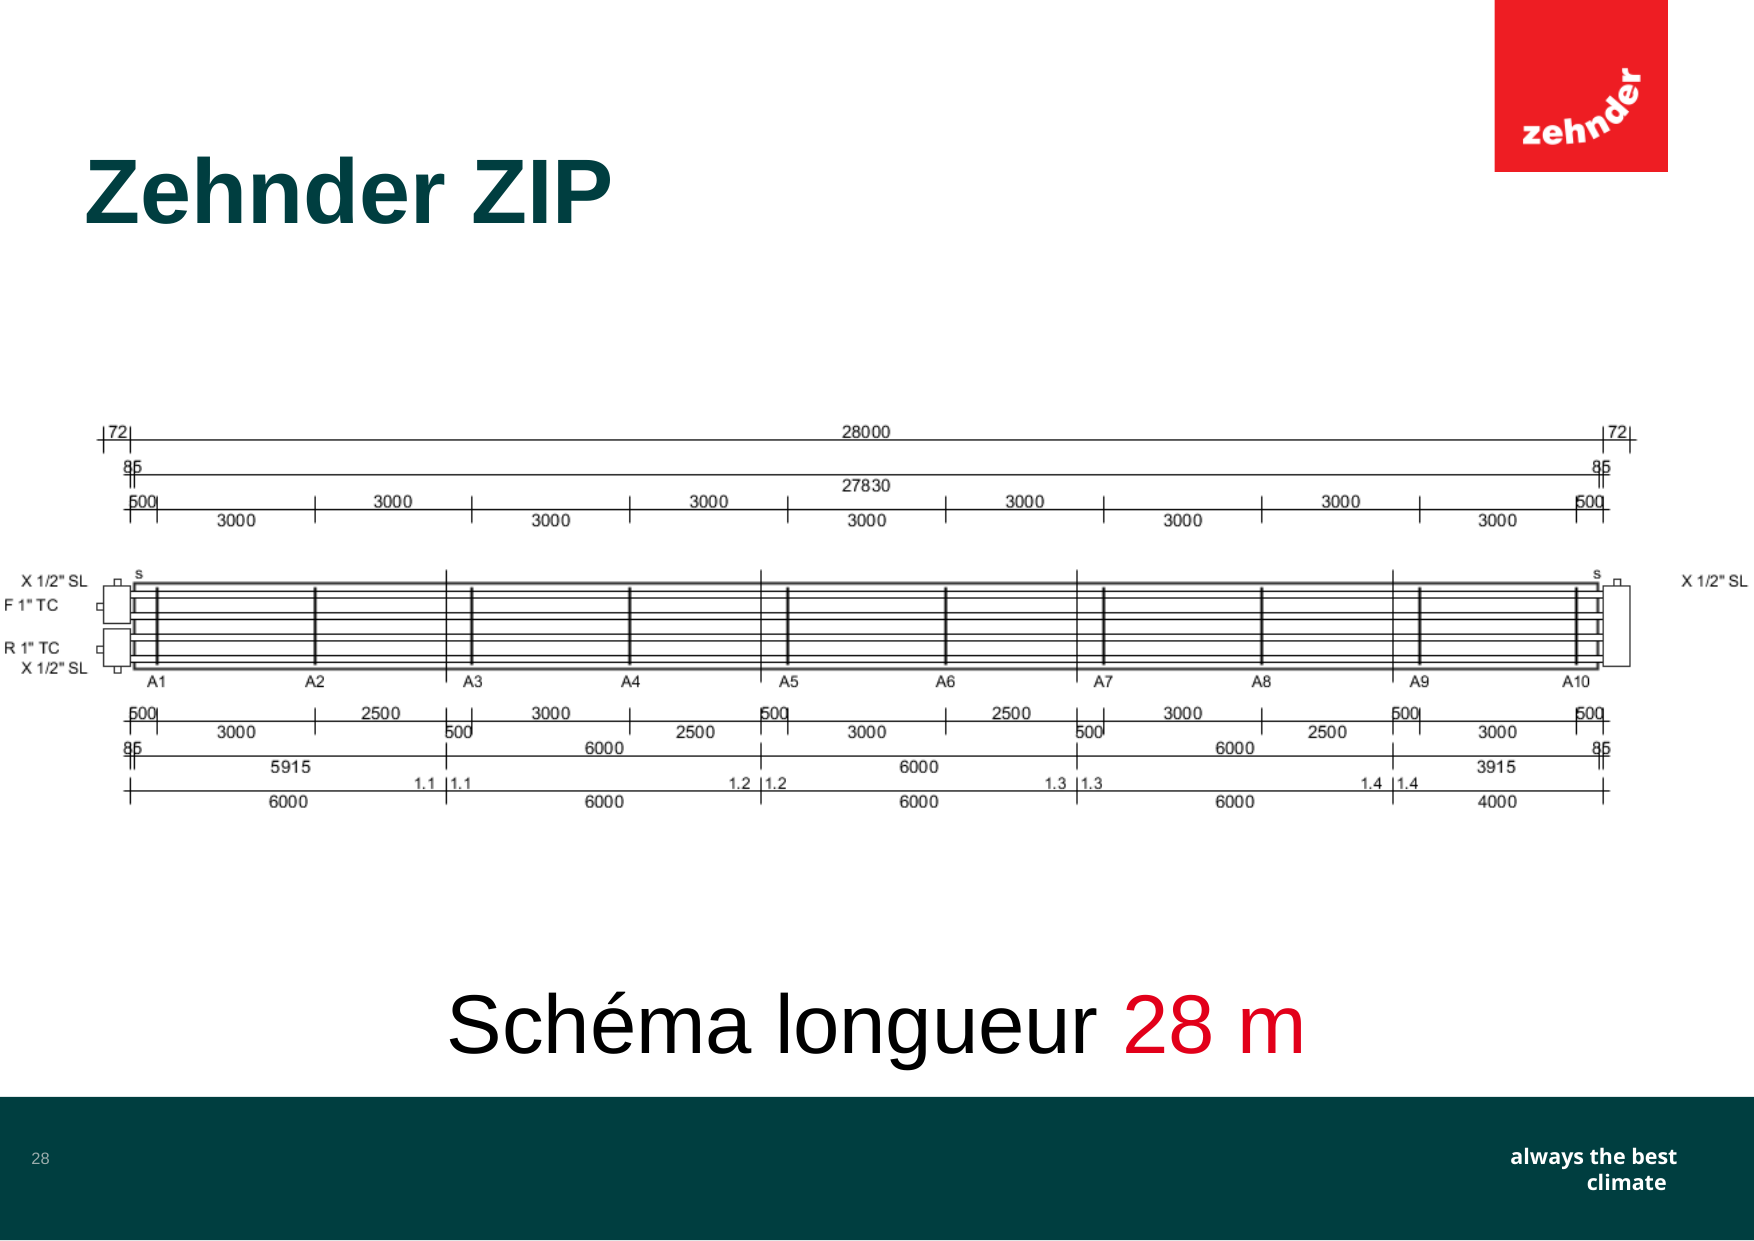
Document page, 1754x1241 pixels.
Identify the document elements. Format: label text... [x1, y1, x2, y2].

picture [0, 418, 1754, 841]
text_box Schéma longueur 28 m [431, 962, 1323, 1078]
title Zehnder ZIP [70, 136, 1583, 207]
